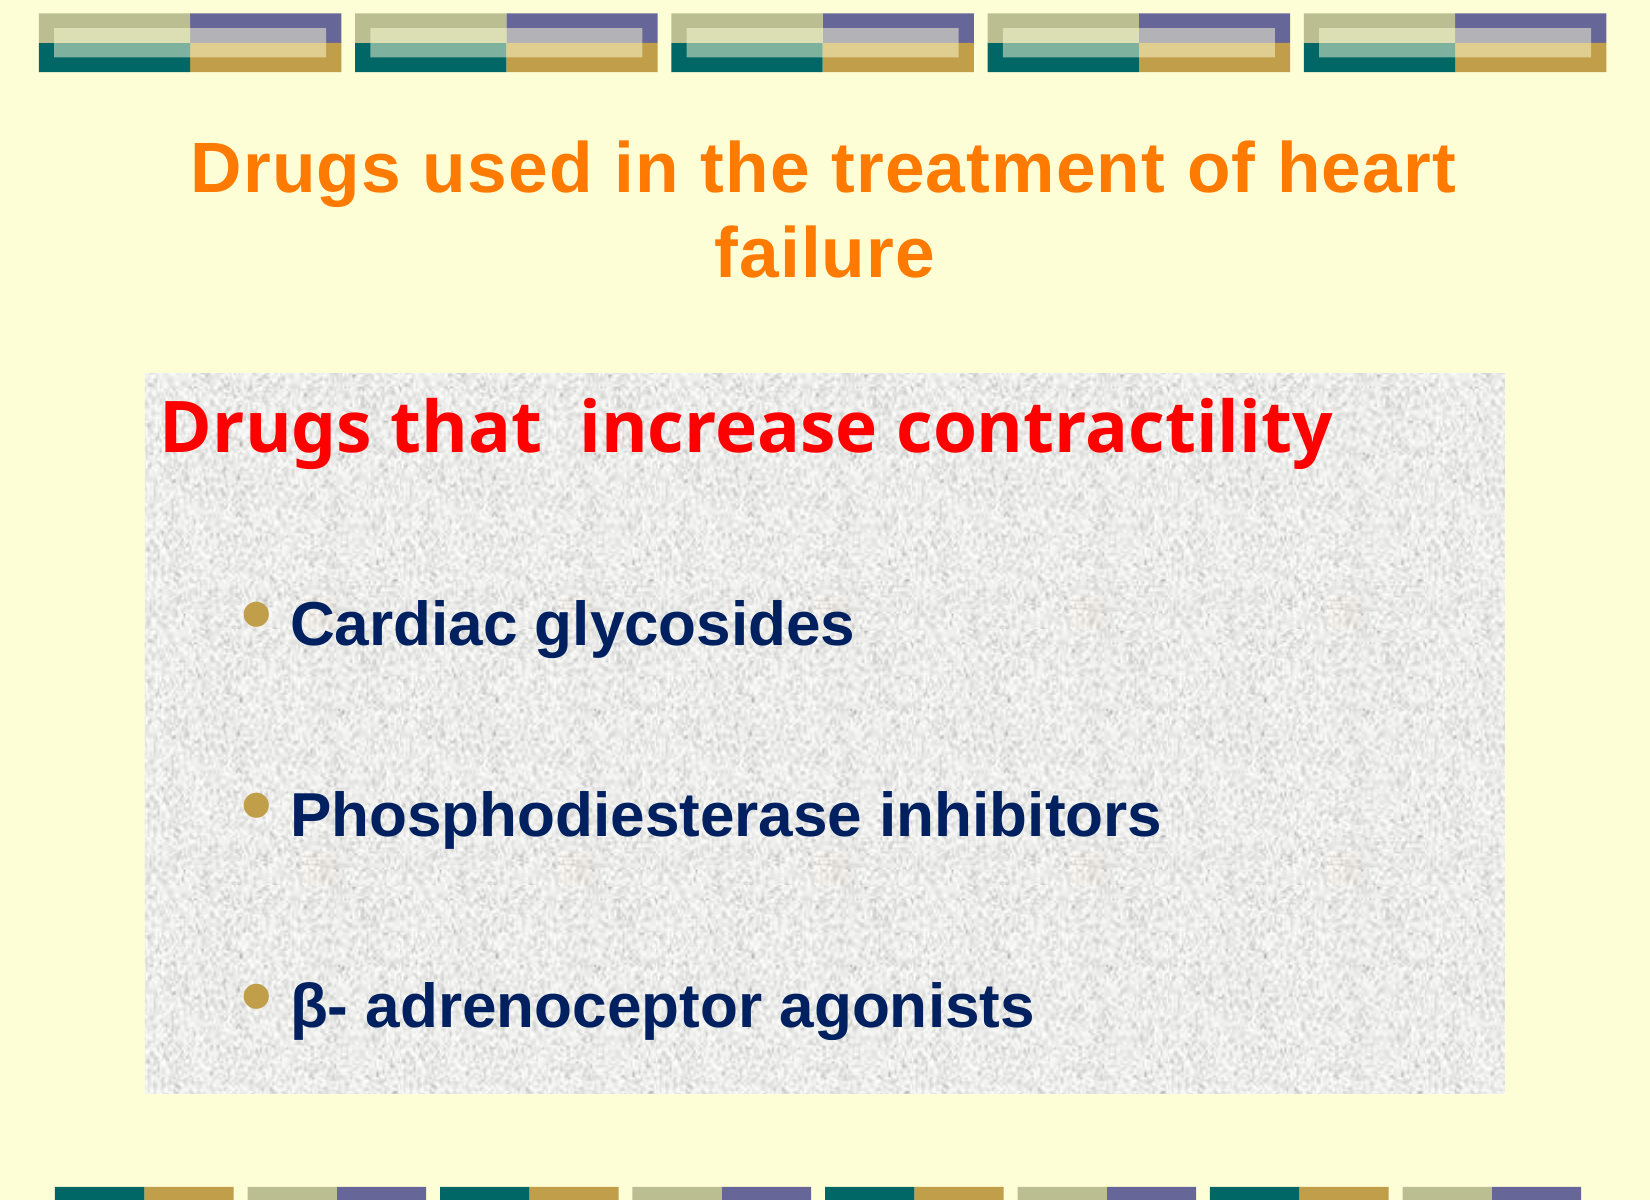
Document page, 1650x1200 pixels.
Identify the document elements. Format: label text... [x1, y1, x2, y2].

title Drugs used in the treatment of heart failure [123, 106, 1527, 307]
list Drugs that increase contractility Cardiac glycosides Phosphodiesterase inhibitors β- adrenoceptor agonists [144, 373, 1505, 1094]
